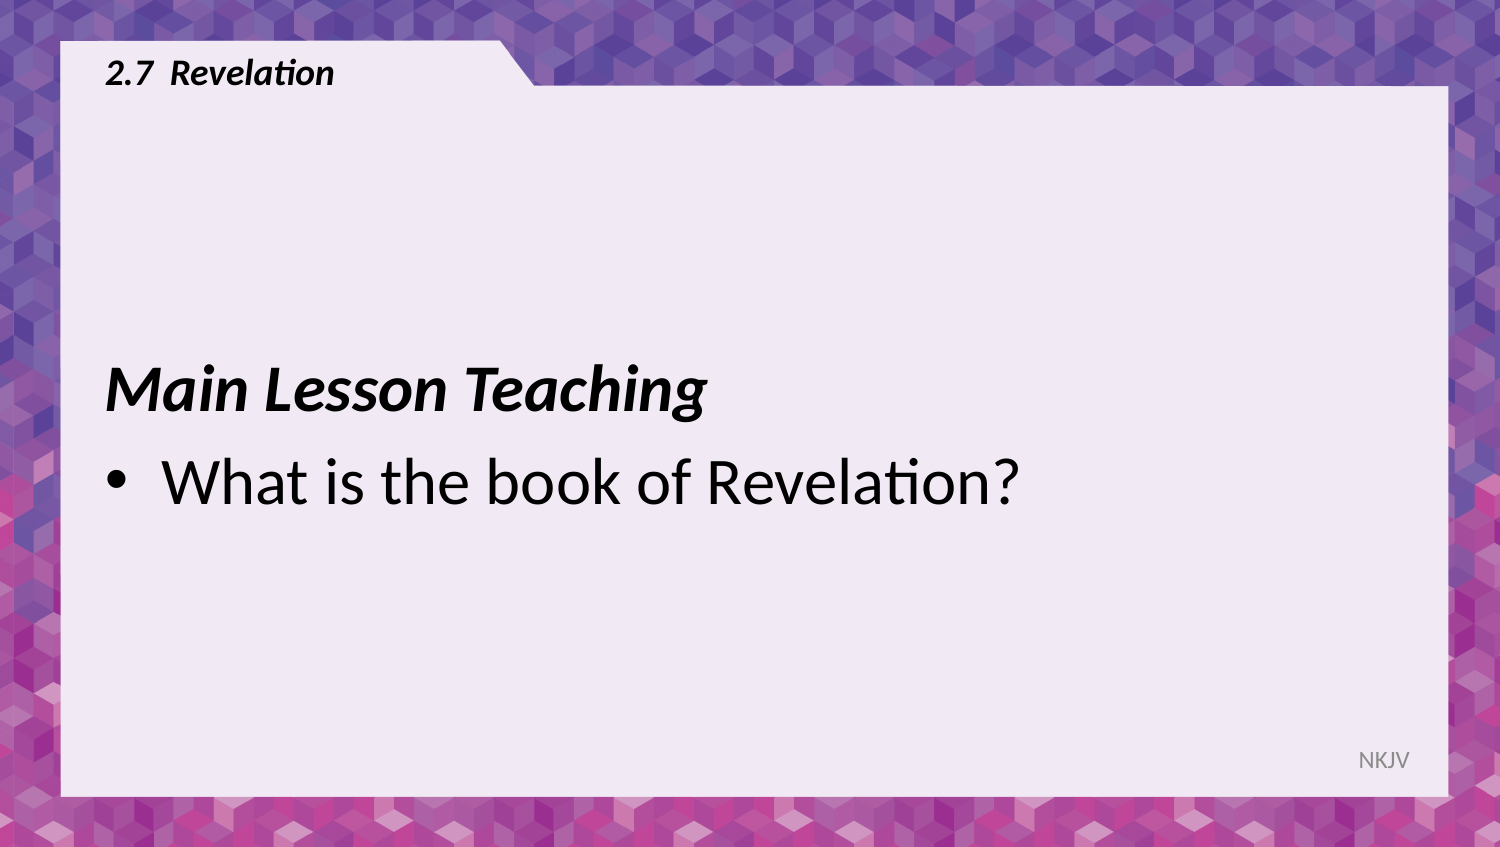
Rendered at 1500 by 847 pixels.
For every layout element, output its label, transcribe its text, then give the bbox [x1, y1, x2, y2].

picture [0, 0, 1500, 847]
title 2.7 Revelation [89, 33, 1420, 108]
list Main Lesson Teaching What is the book of Revelation? [89, 141, 1403, 722]
footer NKJV [950, 736, 1425, 782]
